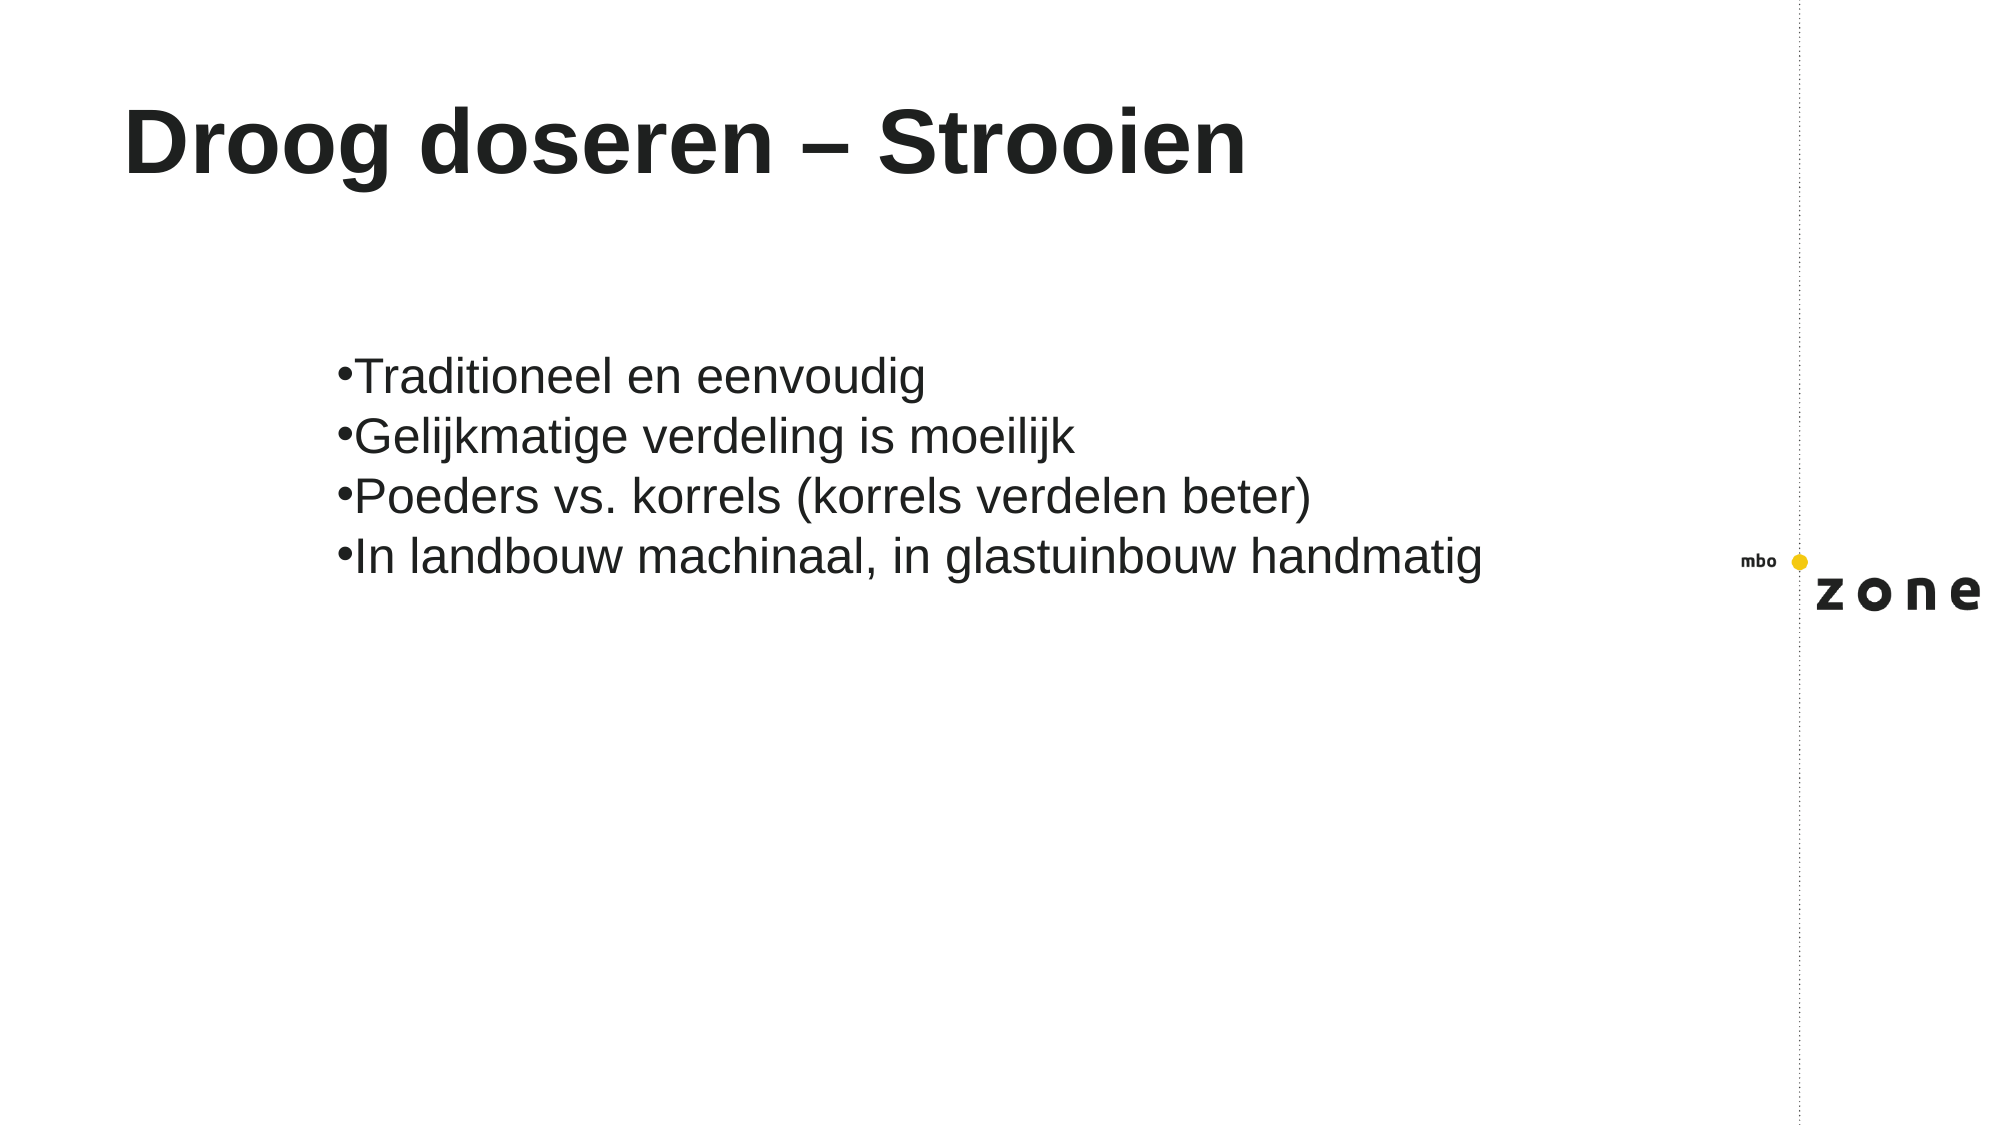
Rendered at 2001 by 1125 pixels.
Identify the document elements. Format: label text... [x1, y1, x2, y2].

list Traditioneel en eenvoudig Gelijkmatige verdeling is moeilijk Poeders vs. korrels (korrels verdelen beter) In landbouw machinaal, in glastuinbouw handmatig [336, 283, 1607, 998]
picture [1596, 0, 2001, 1125]
title Droog doseren – Strooien [124, 94, 1607, 272]
